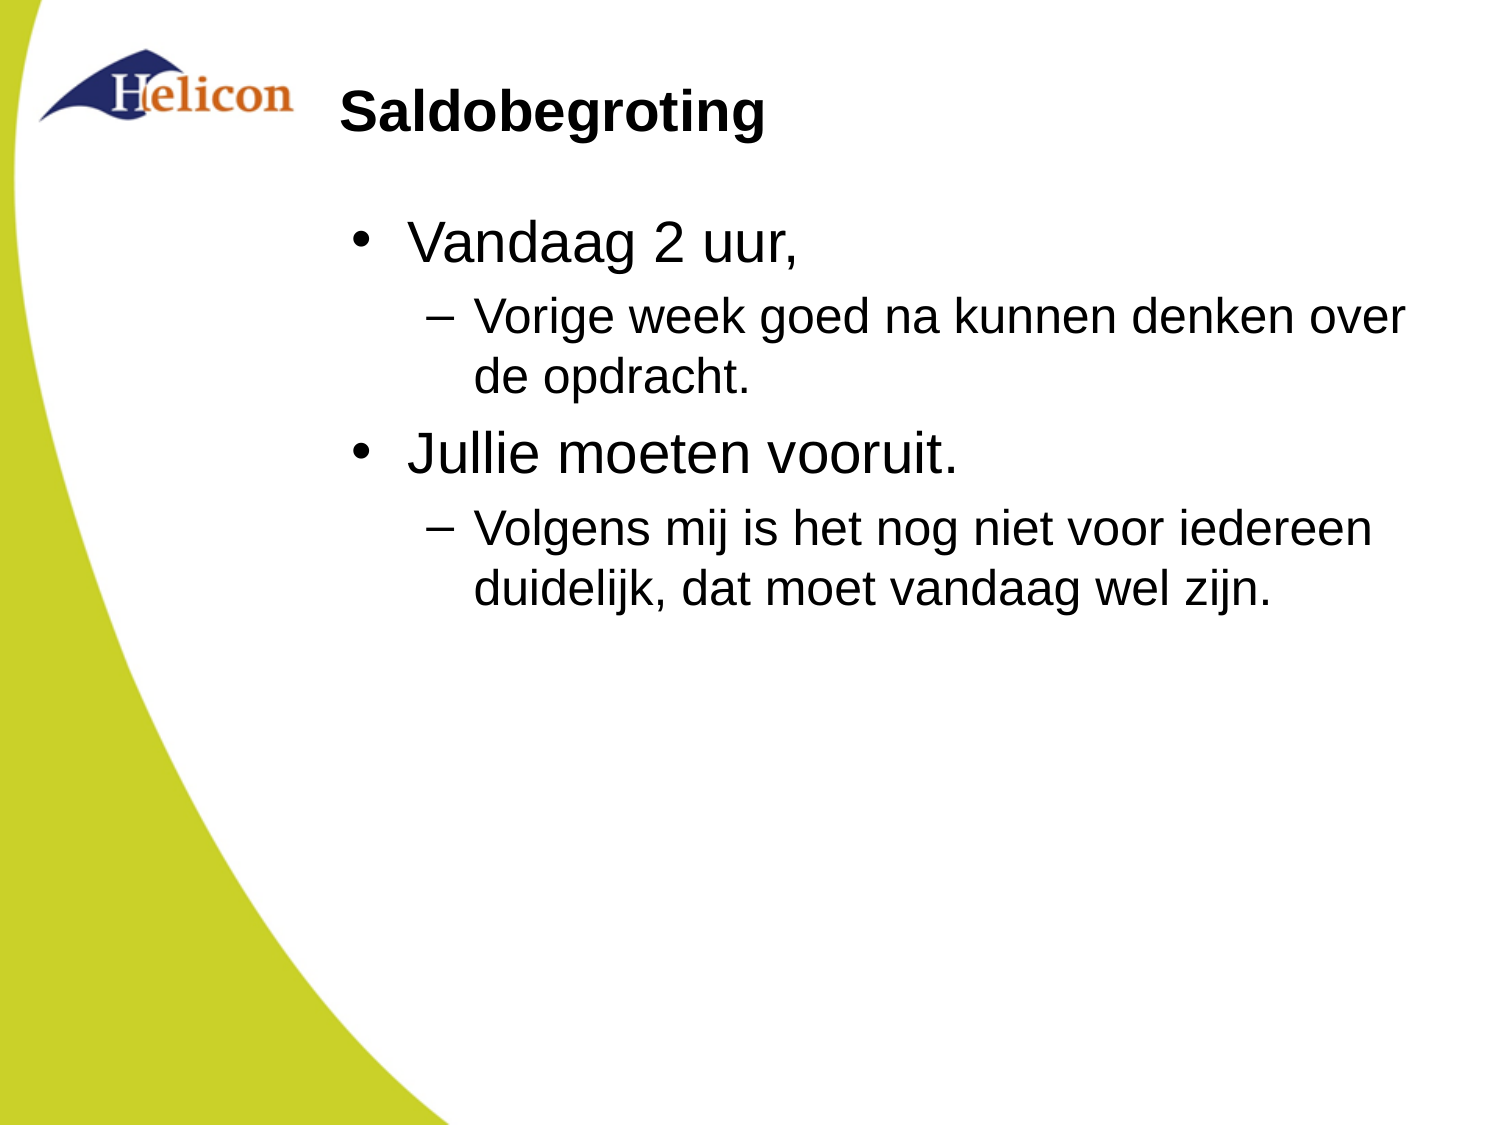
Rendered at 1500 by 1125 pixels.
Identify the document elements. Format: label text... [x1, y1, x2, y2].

title Saldobegroting [324, 54, 1415, 161]
picture [0, 0, 1500, 1125]
list Vandaag 2 uur, Vorige week goed na kunnen denken over de opdracht. Jullie moeten vooruit. Volgens mij is het nog niet voor iedereen duidelijk, dat moet vandaag wel zijn. [336, 196, 1425, 1005]
